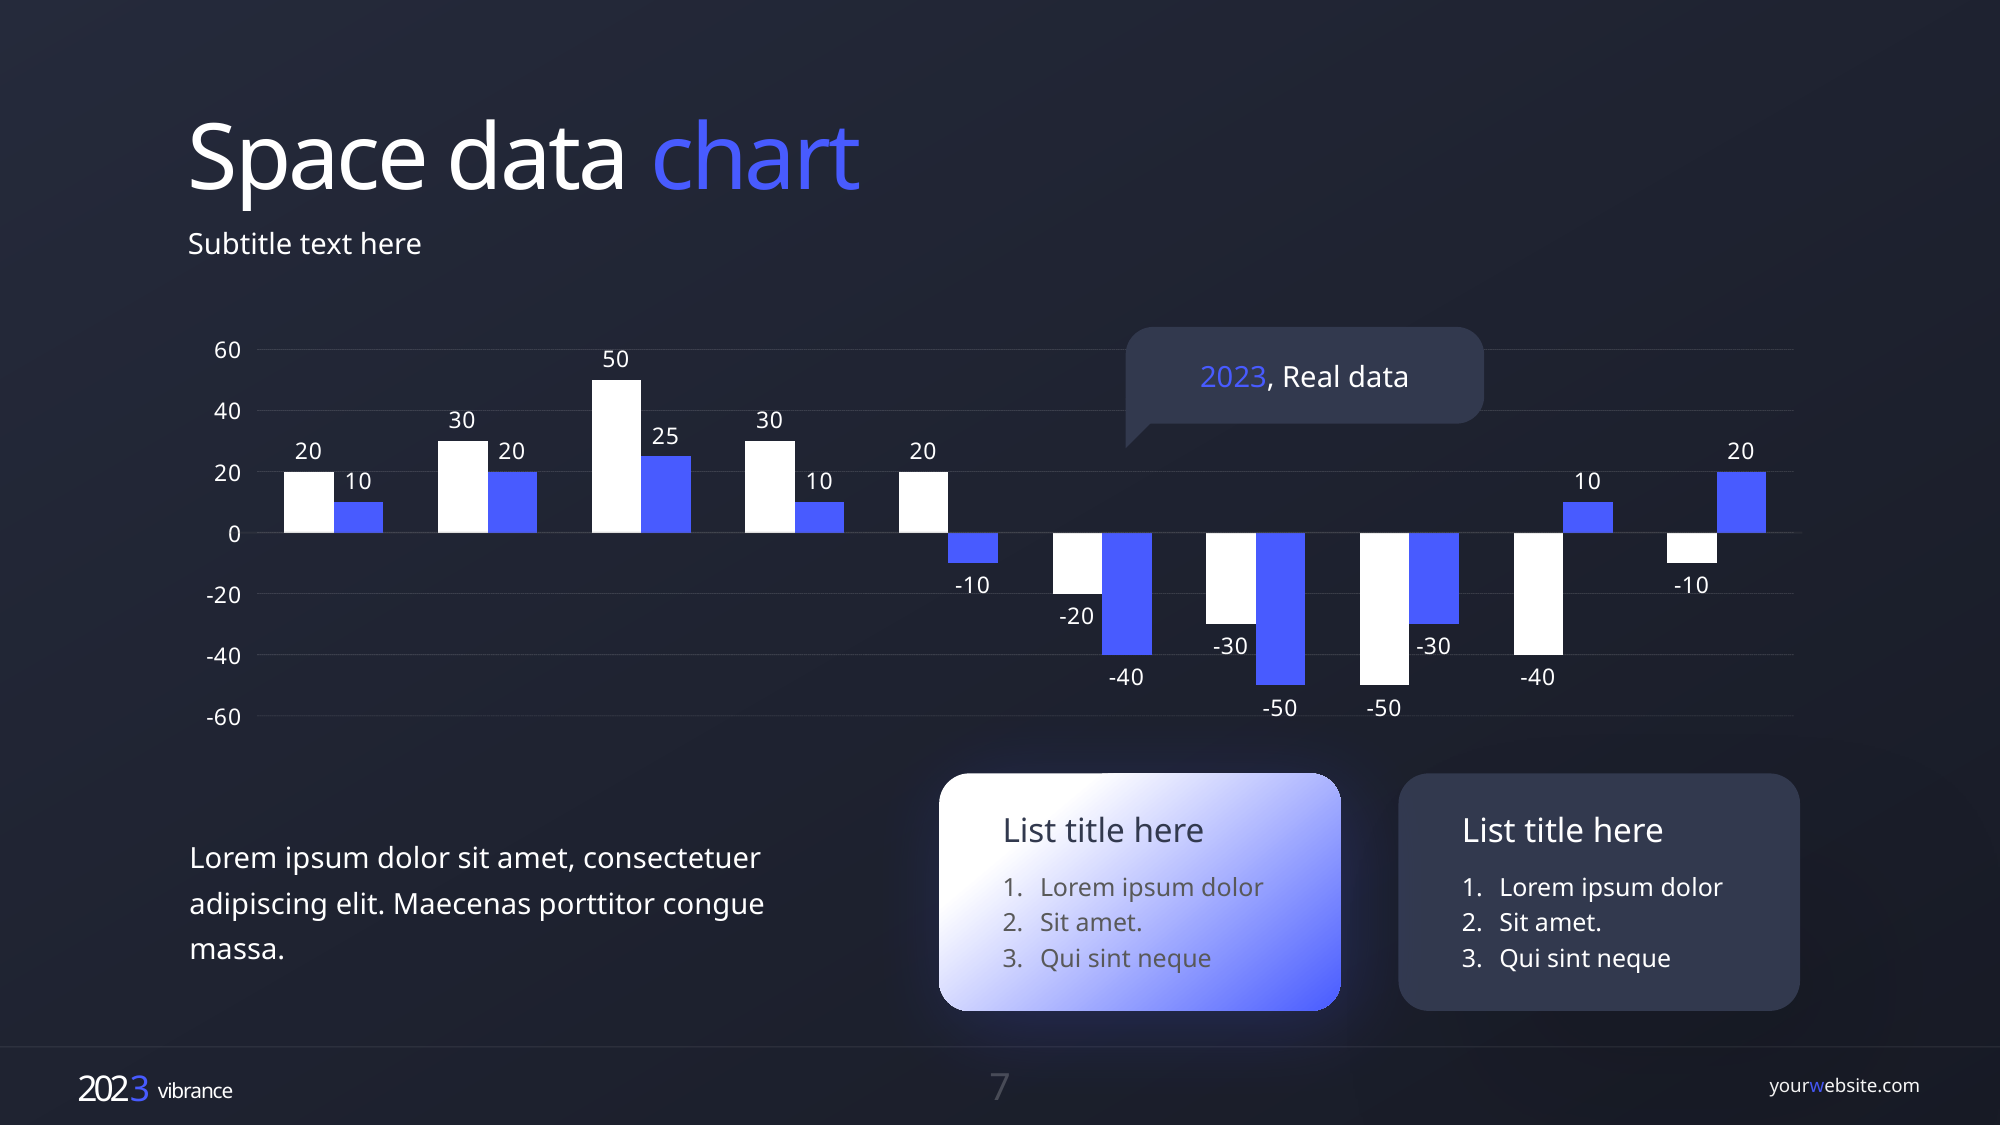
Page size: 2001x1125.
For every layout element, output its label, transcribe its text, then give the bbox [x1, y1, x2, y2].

chart [173, 325, 1827, 740]
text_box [939, 773, 1341, 1011]
text_box Space data chart [173, 90, 1015, 215]
text_box Lorem ipsum dolor sit amet, consectetuer adipiscing elit. Maecenas porttitor congue massa. [174, 821, 836, 973]
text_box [1125, 326, 1485, 449]
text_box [1398, 773, 1801, 1011]
text_box Subtitle text here [173, 217, 989, 268]
